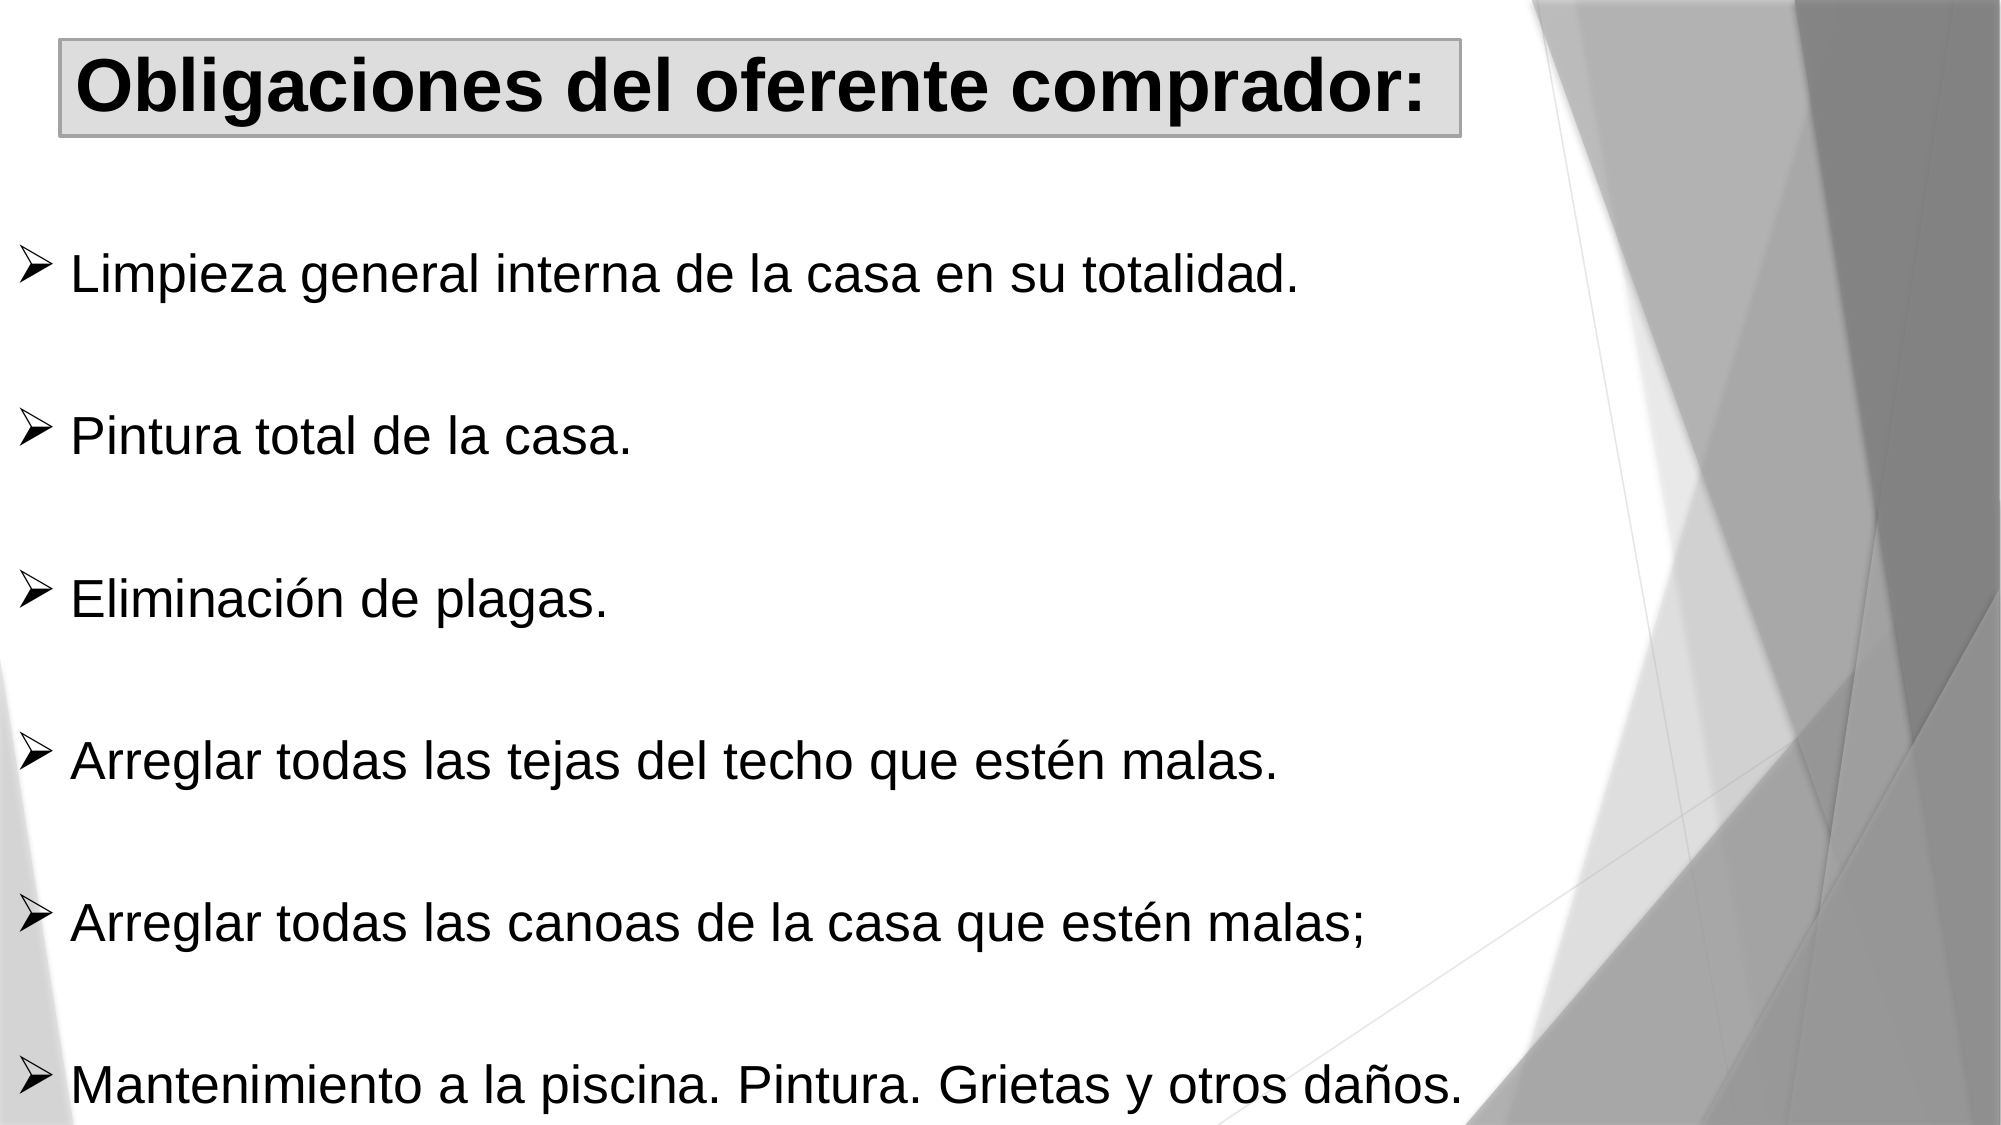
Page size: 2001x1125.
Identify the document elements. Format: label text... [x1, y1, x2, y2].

list Limpieza general interna de la casa en su totalidad. Pintura total de la casa. Eliminación de plagas. Arreglar todas las tejas del techo que estén malas. Arreglar todas las canoas de la casa que estén malas; Mantenimiento a la piscina. Pintura. Grietas y otros daños. [0, 154, 2000, 1125]
title Obligaciones del oferente comprador: [58, 38, 1462, 138]
